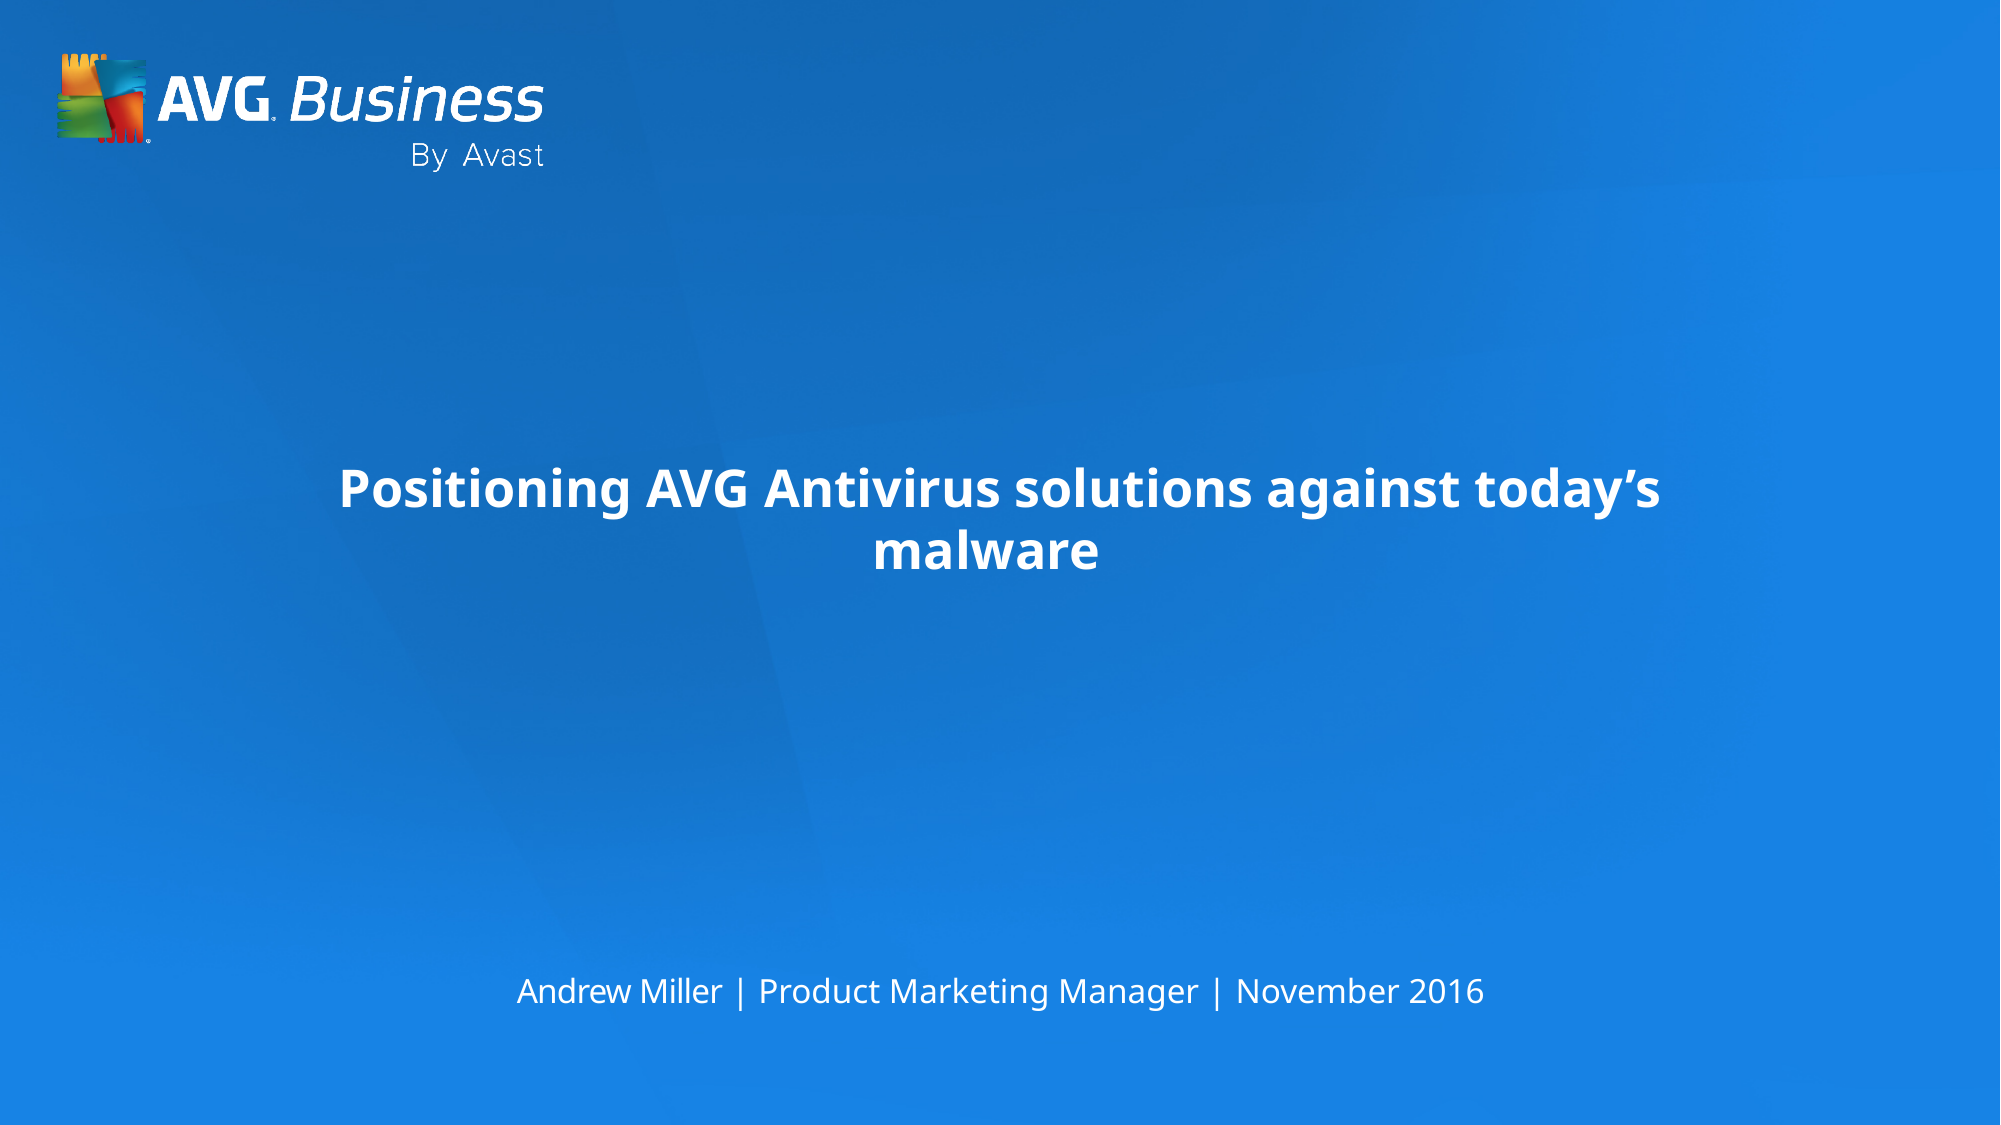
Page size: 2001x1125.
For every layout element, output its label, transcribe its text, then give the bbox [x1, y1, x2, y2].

title Positioning AVG Antivirus solutions against today’s malware [271, 445, 1729, 588]
picture [0, 0, 2000, 1125]
text_box Andrew Miller | Product Marketing Manager | November 2016 [24, 970, 1975, 1012]
